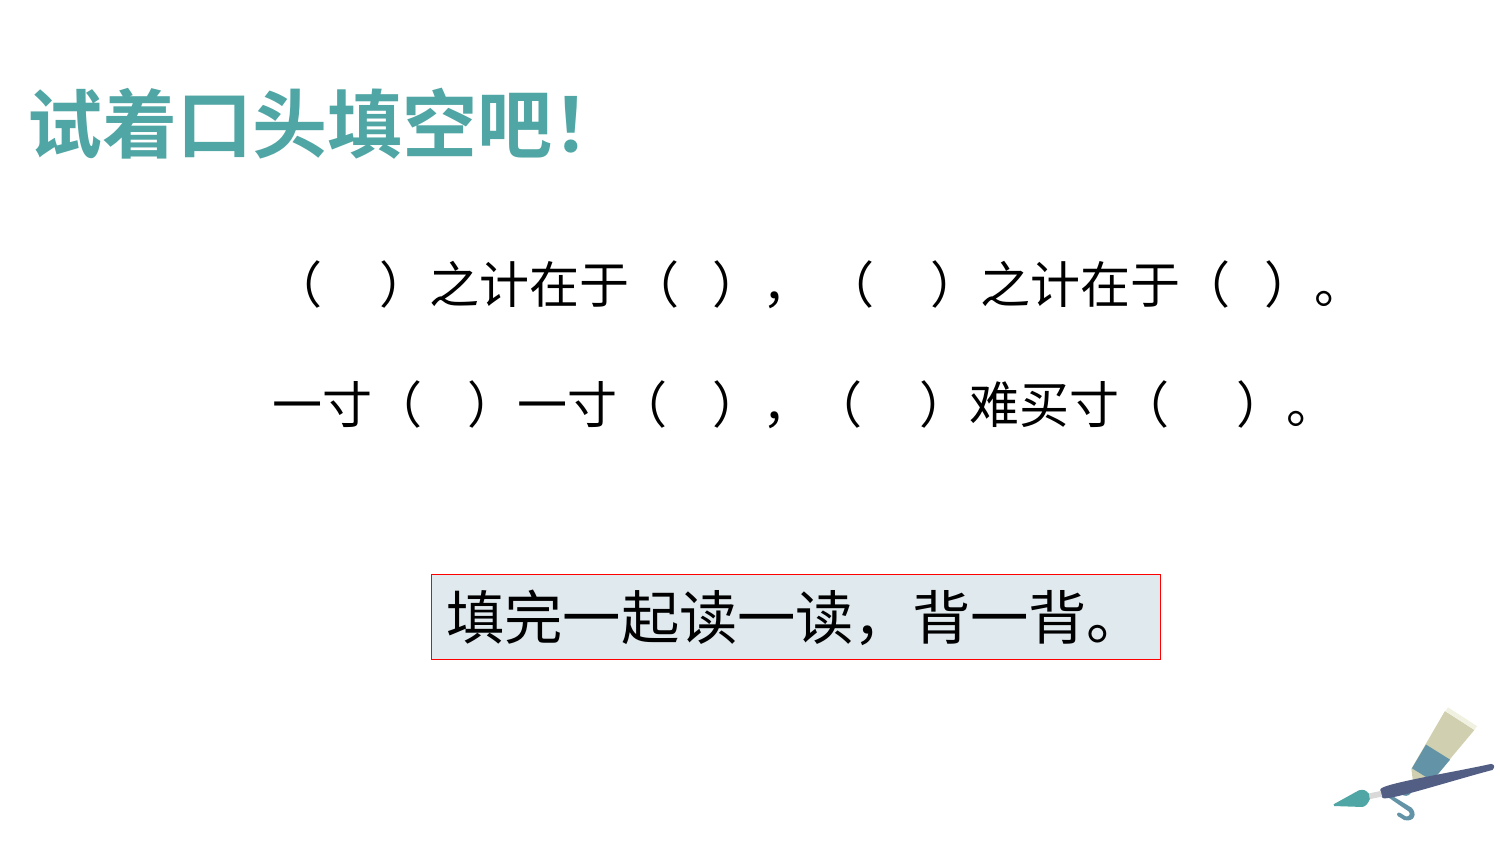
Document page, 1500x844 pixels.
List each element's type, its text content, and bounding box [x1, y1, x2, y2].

text_box 填完一起读一读，背一背。 [431, 574, 1161, 660]
text_box （ ）之计在于（ ）， （ ）之计在于（ ）。 一寸（ ）一寸（ ），（ ）难买寸（ ）。 [258, 246, 1380, 441]
text_box 试着口头填空吧！ [12, 70, 643, 176]
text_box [1358, 708, 1481, 844]
